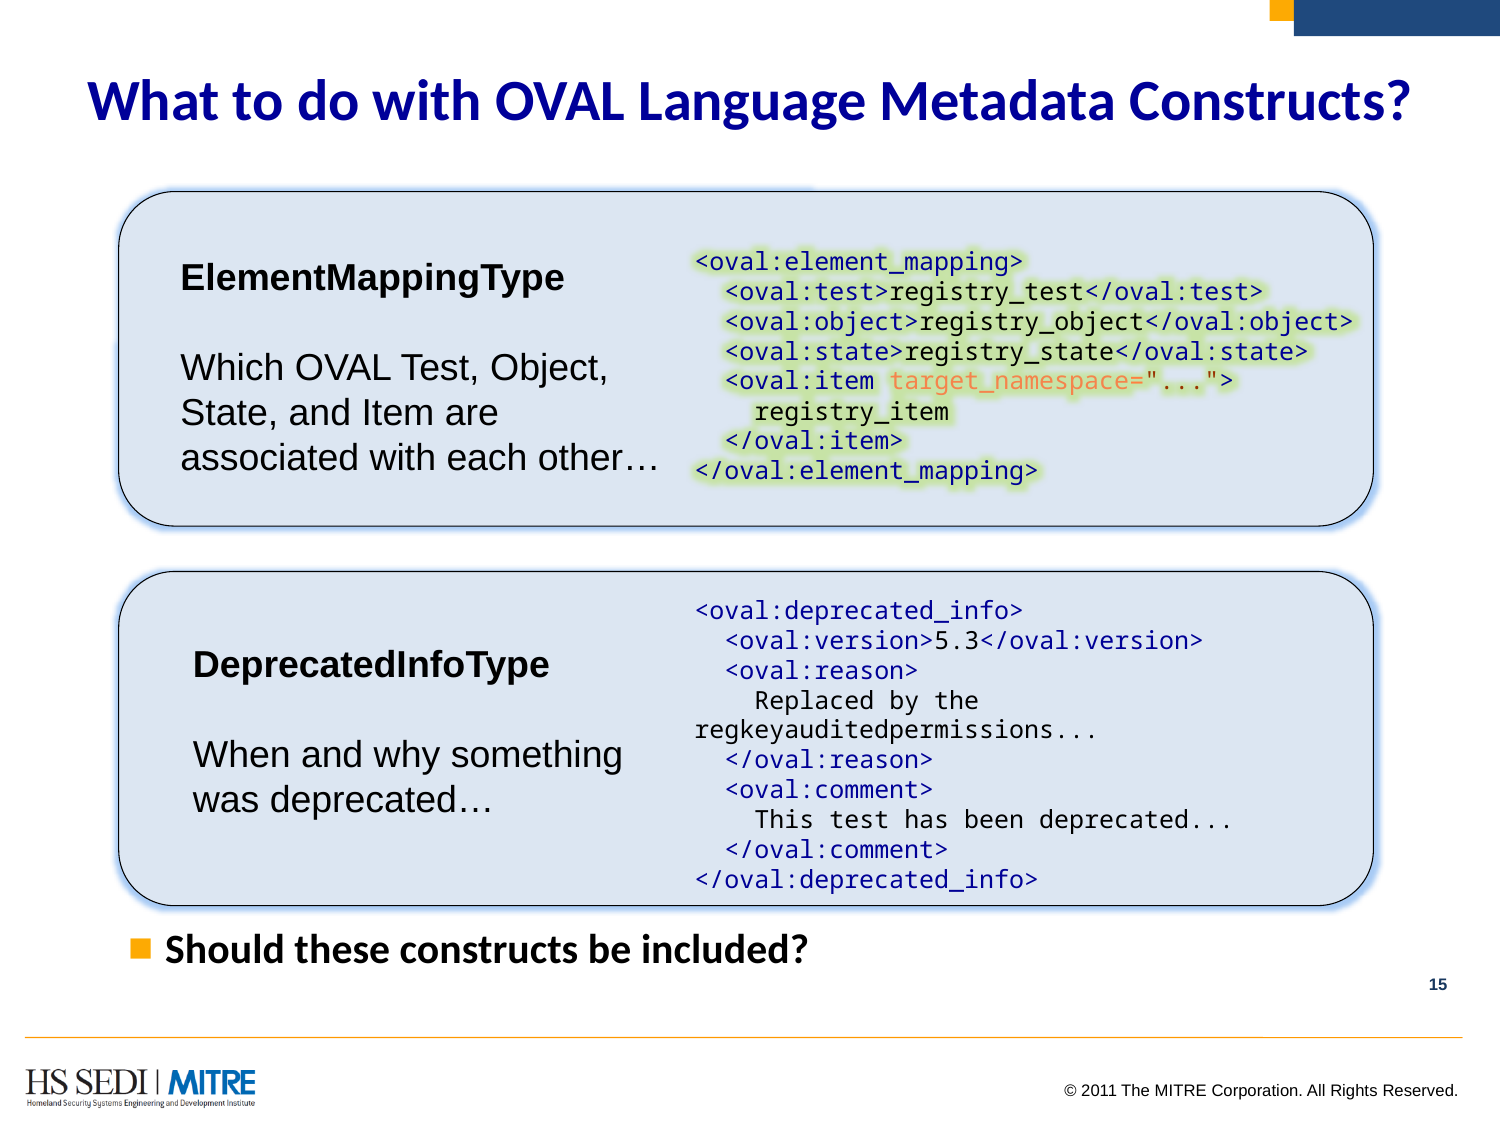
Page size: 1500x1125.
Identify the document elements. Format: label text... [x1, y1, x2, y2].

slide_number 14 [1387, 968, 1463, 995]
title What to do with OVAL Language Metadata Constructs? [43, 62, 1457, 151]
list Should these constructs be included? [112, 180, 1387, 1024]
picture [20, 1058, 271, 1122]
